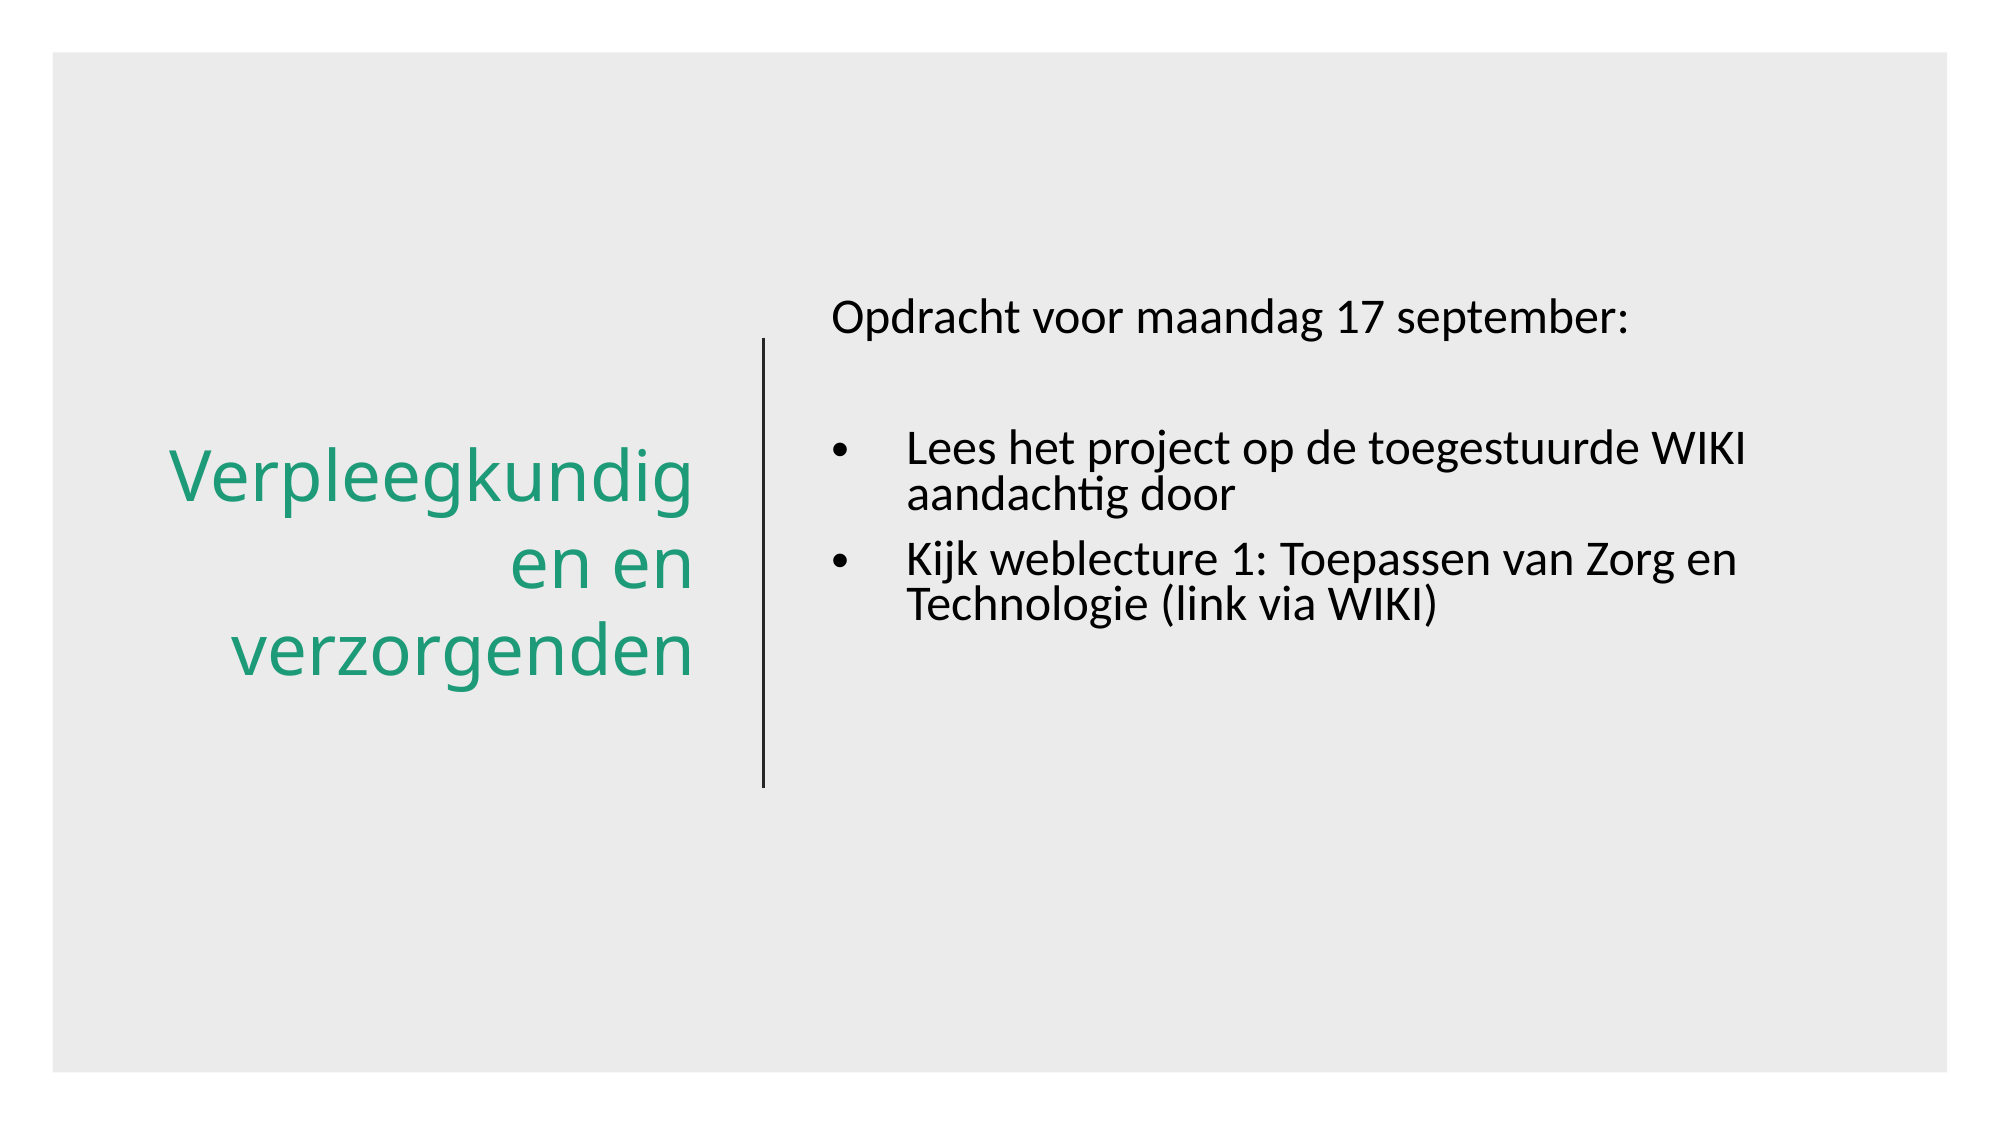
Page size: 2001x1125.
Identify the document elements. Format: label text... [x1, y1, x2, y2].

title Verpleegkundigen en verzorgenden [137, 158, 711, 967]
text_box [52, 51, 1948, 1073]
list Opdracht voor maandag 17 september: Lees het project op de toegestuurde WIKI aandachtig door Kijk weblecture 1: Toepassen van Zorg en Technologie (link via WIKI) [816, 158, 1863, 967]
